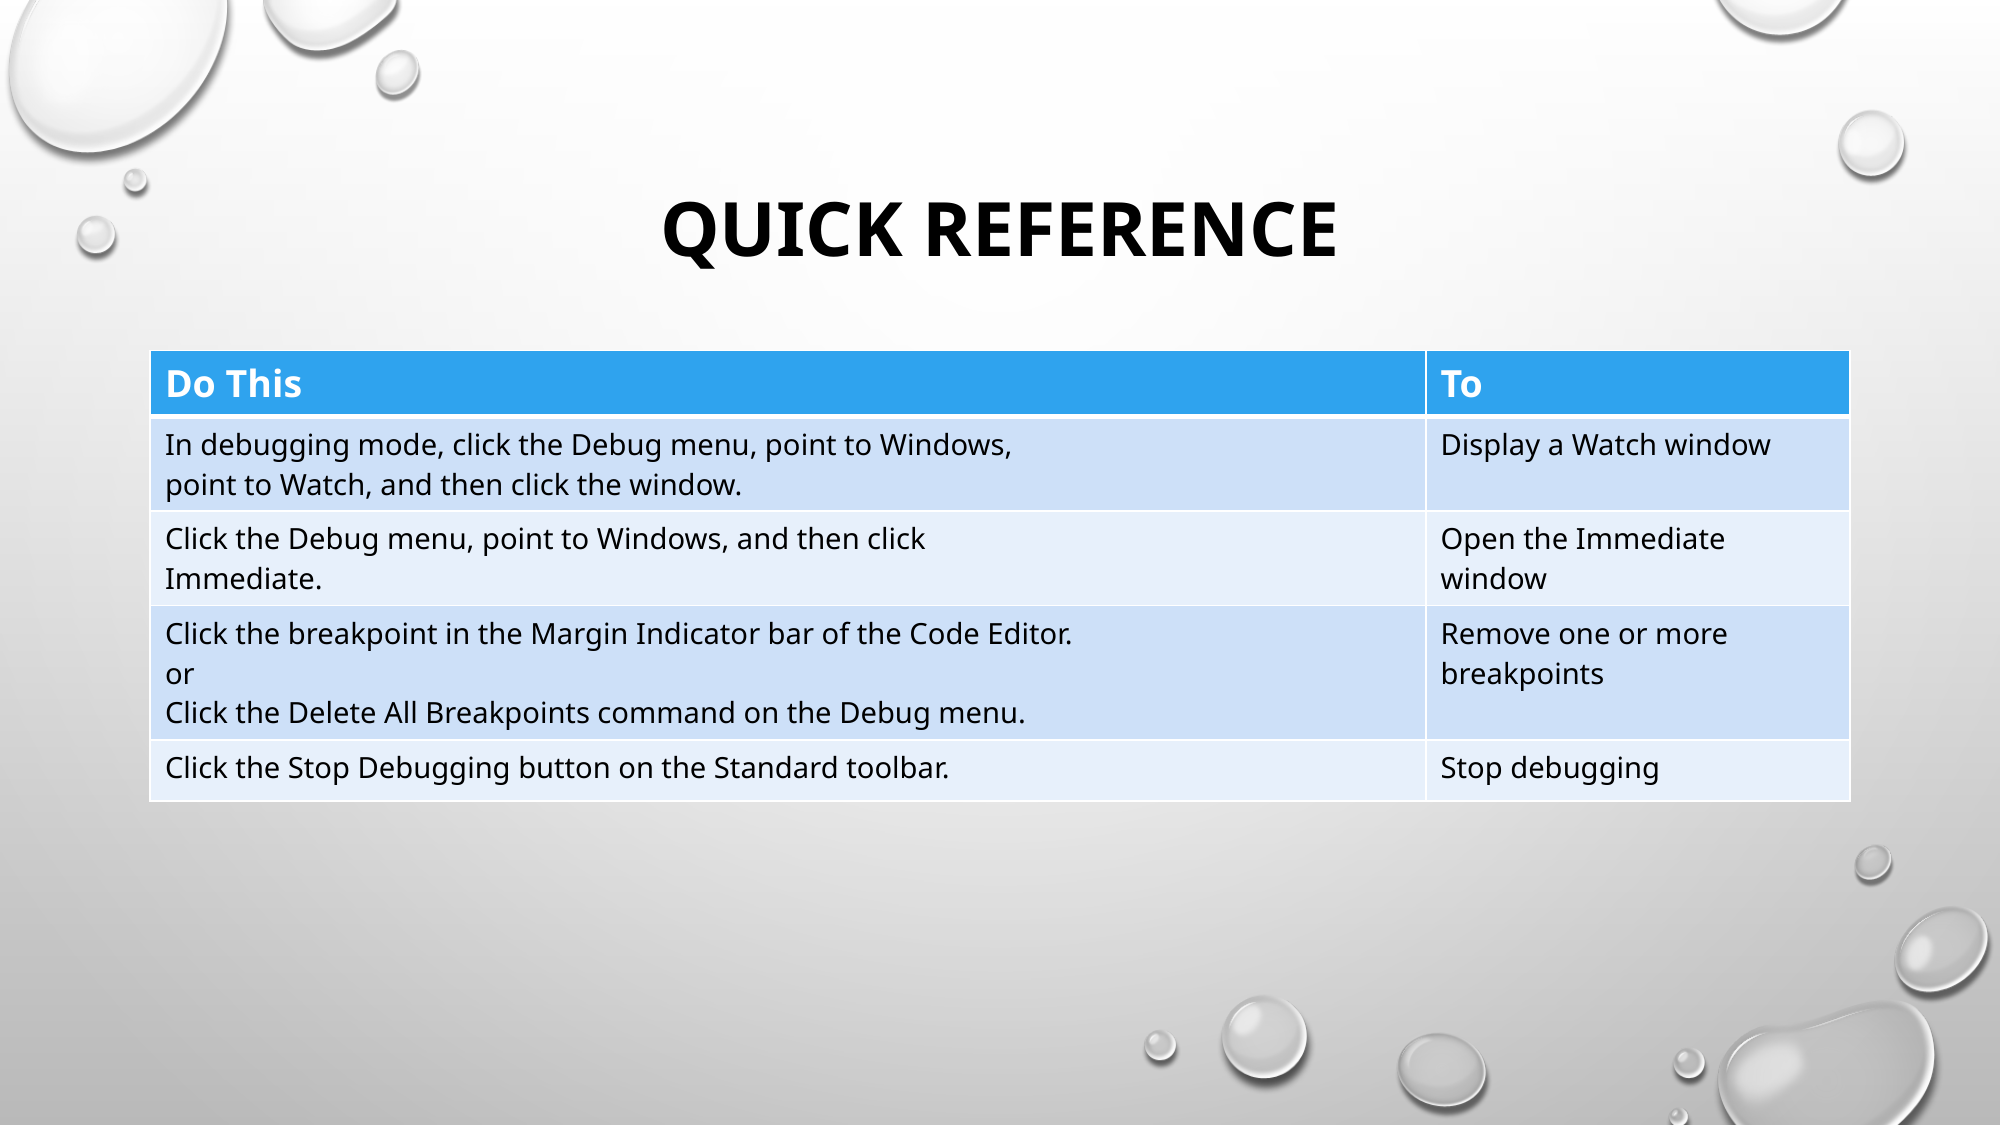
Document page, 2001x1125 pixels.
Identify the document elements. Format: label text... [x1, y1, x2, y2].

picture [0, 0, 2000, 1125]
table_header To [1427, 351, 1849, 414]
table_header Do This [151, 351, 1425, 414]
table_cell In debugging mode, click the Debug menu, point to Windows, point to Watch, and then click the window. [151, 419, 1425, 510]
table_cell Click the breakpoint in the Margin Indicator bar of the Code Editor. or Click the Delete All Breakpoints command on the Debug menu. [151, 606, 1425, 739]
table_cell Open the Immediate window [1427, 512, 1849, 605]
table_cell Display a Watch window [1427, 419, 1849, 510]
title Quick Reference [149, 101, 1851, 350]
table_cell Click the Debug menu, point to Windows, and then click Immediate. [151, 512, 1425, 605]
table_cell Stop debugging [1427, 741, 1849, 800]
table_cell Click the Stop Debugging button on the Standard toolbar. [151, 741, 1425, 800]
table_cell Remove one or more breakpoints [1427, 606, 1849, 739]
